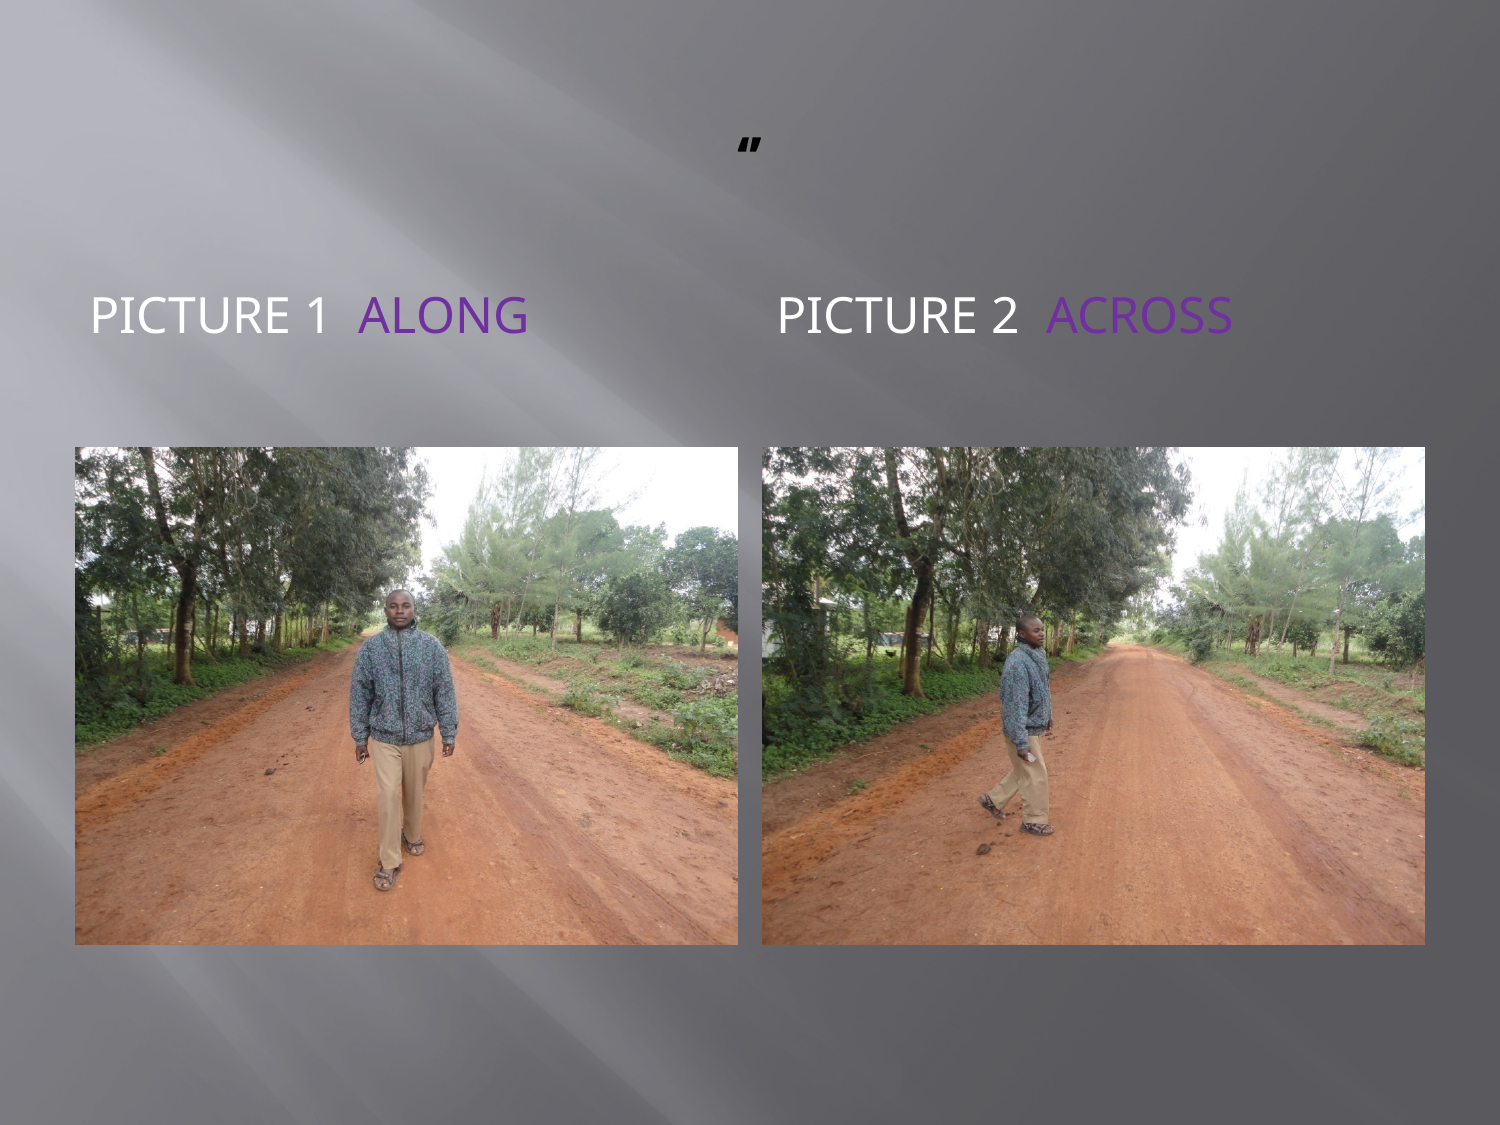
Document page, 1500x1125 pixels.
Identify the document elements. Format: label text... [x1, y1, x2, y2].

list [761, 447, 1425, 945]
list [74, 447, 738, 945]
list Picture 2 across [761, 251, 1425, 375]
title ‘’ [75, 62, 1425, 250]
list Picture 1 along [75, 251, 738, 375]
